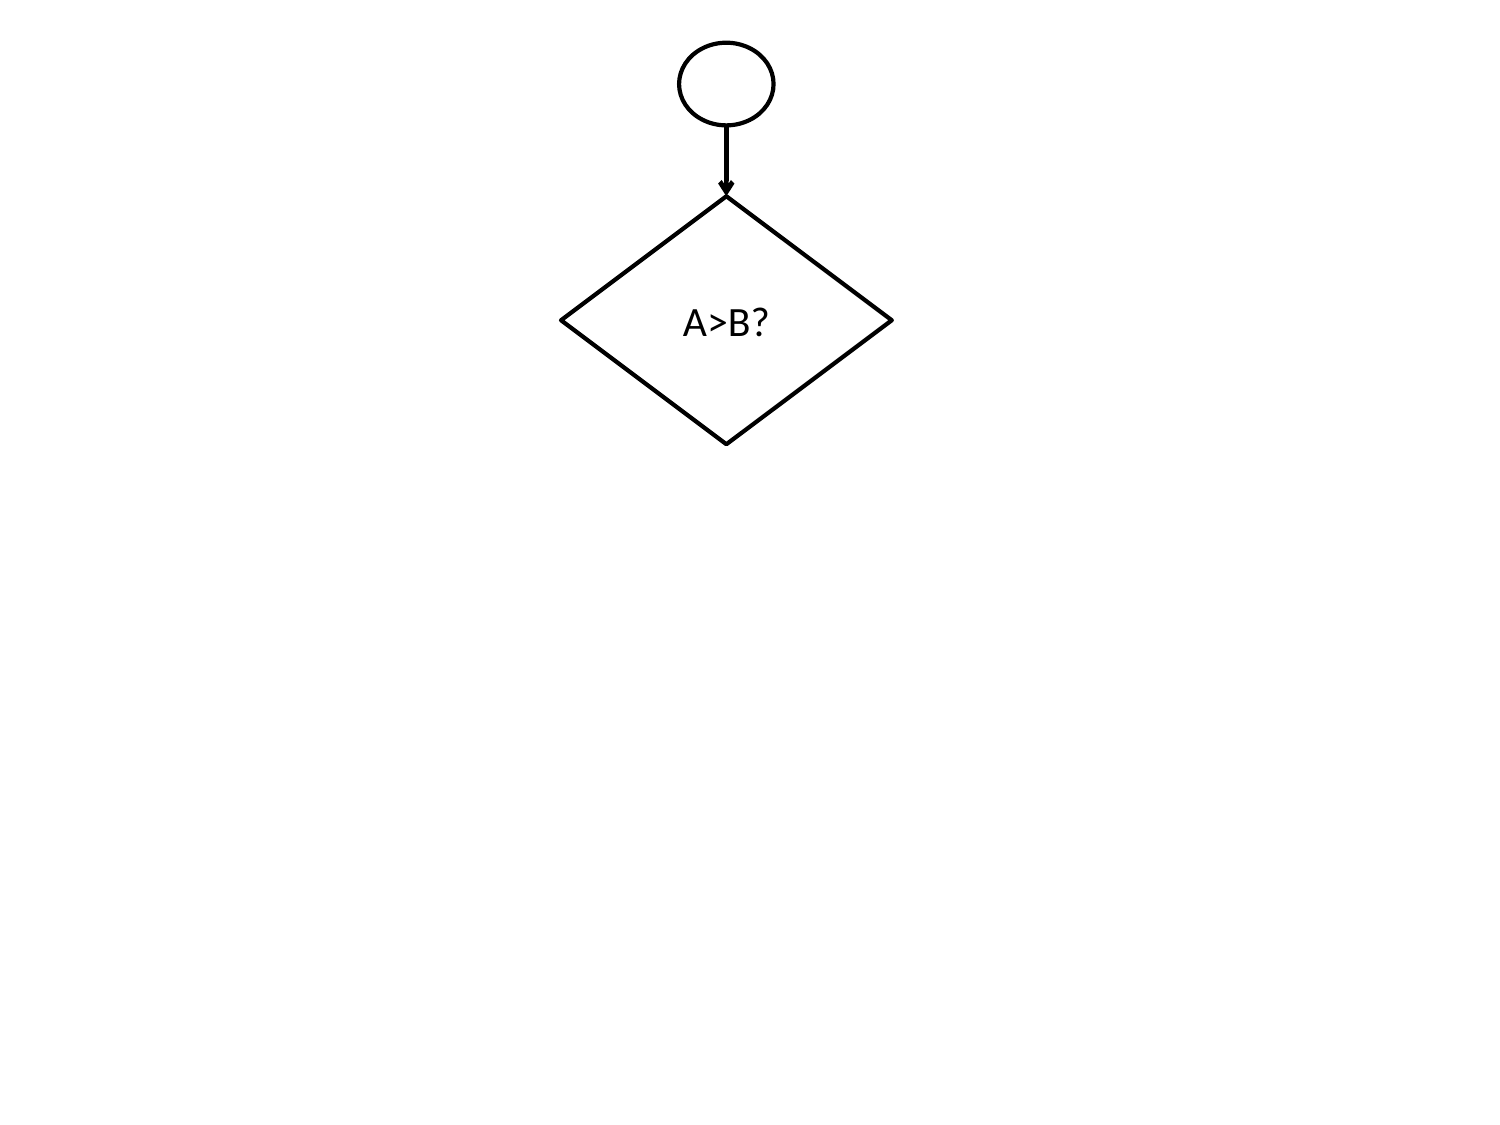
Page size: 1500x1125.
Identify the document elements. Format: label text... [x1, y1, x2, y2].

text_box A>B? [558, 196, 894, 446]
text_box [676, 40, 776, 128]
